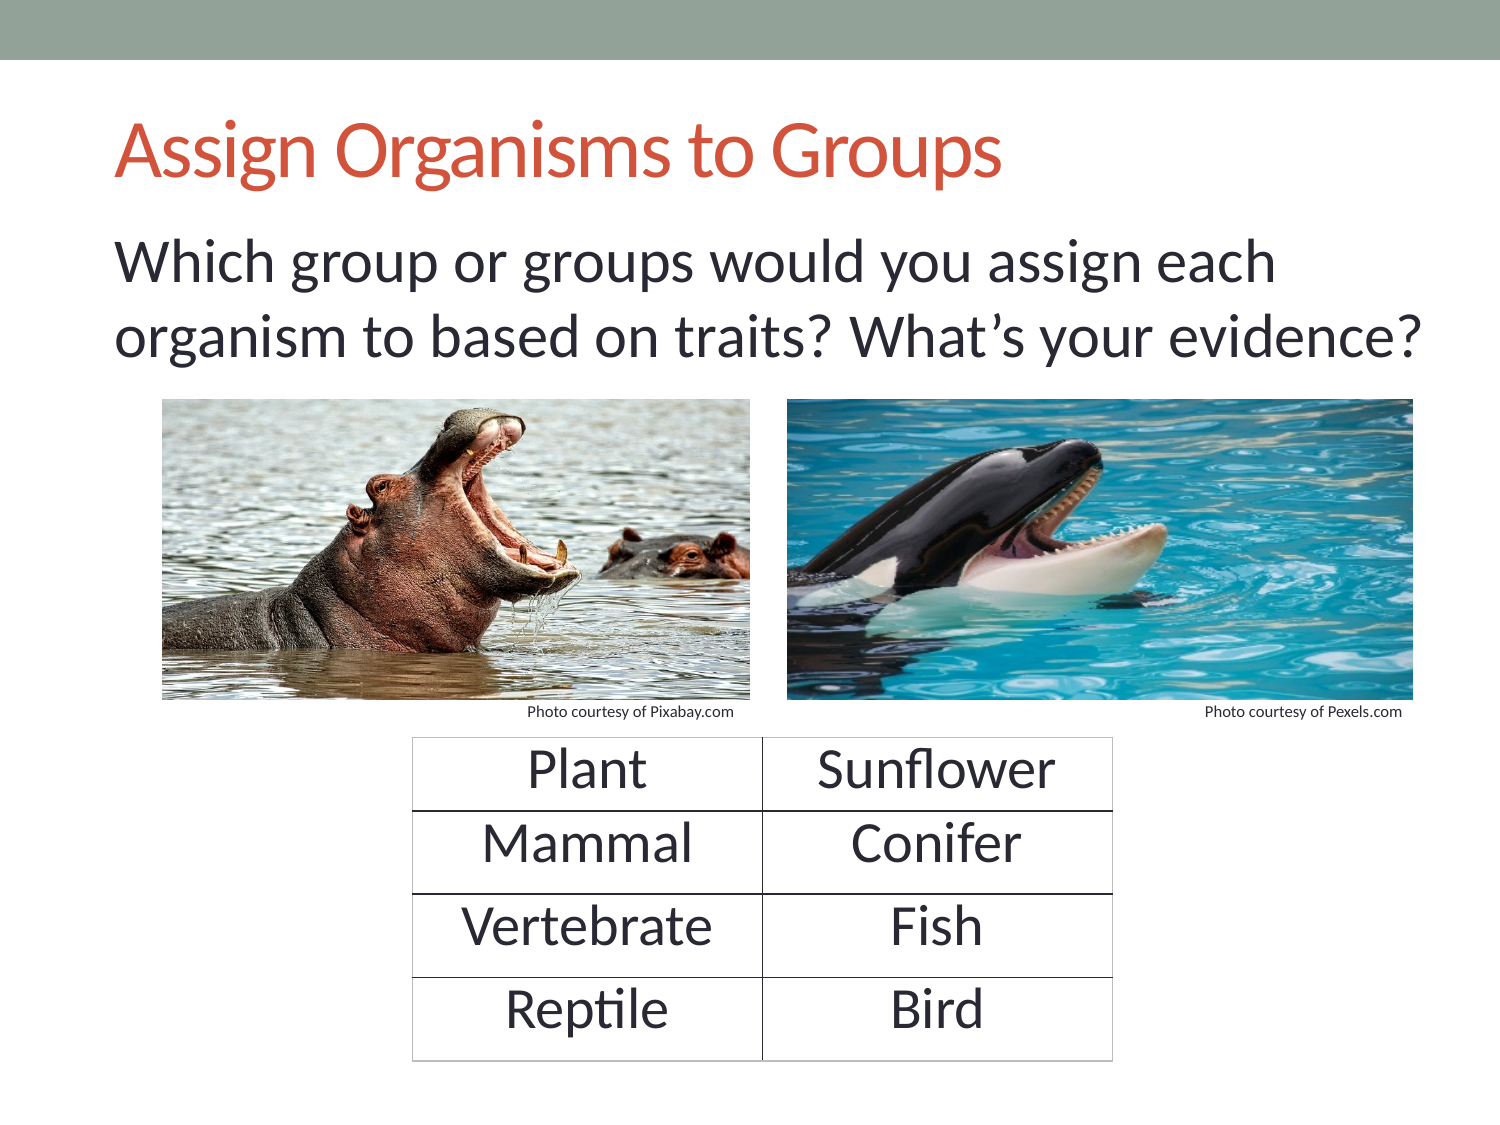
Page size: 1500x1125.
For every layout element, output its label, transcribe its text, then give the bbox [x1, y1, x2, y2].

table_cell Fish [763, 895, 1112, 977]
table_cell Conifer [763, 812, 1112, 893]
text_box Photo courtesy of Pexels.com [1190, 706, 1418, 728]
list Which group or groups would you assign each organism to based on traits? What’s your evidence? [99, 212, 1450, 1013]
table_cell Bird [763, 978, 1112, 1060]
table_header Sunflower [763, 738, 1112, 810]
picture [787, 541, 807, 547]
table_cell Reptile [413, 978, 762, 1060]
table_header Plant [413, 738, 762, 810]
picture [787, 399, 1413, 701]
title Assign Organisms to Groups [99, 62, 1425, 212]
table_cell Mammal [413, 812, 762, 893]
text_box Photo courtesy of Pixabay.com [512, 708, 750, 729]
table_cell Vertebrate [413, 895, 762, 977]
picture [162, 399, 751, 700]
